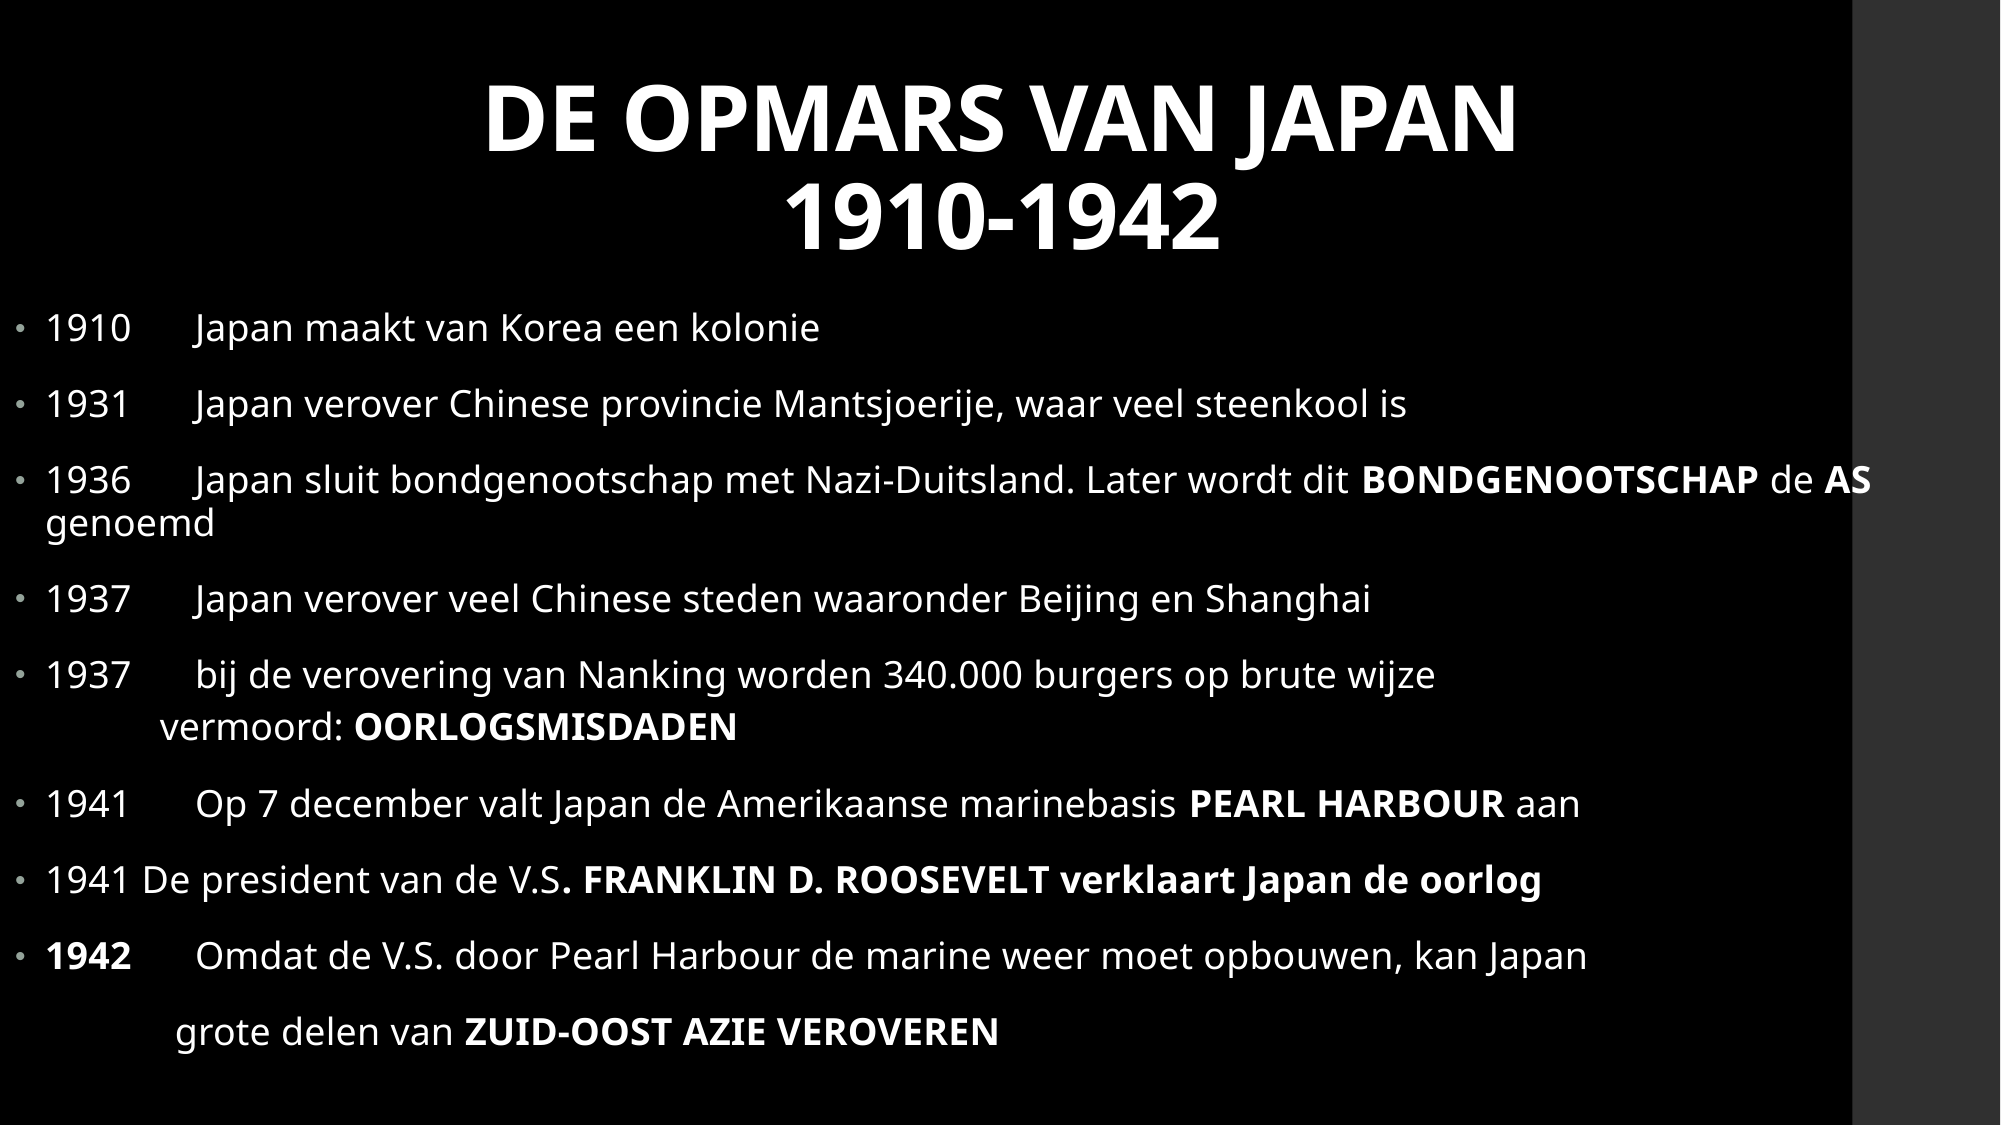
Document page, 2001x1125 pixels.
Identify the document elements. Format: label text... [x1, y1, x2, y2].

list 1910 Japan maakt van Korea een kolonie 1931 Japan verover Chinese provincie Mantsjoerije, waar veel steenkool is 1936 Japan sluit bondgenootschap met Nazi-Duitsland. Later wordt dit BONDGENOOTSCHAP de AS genoemd 1937 Japan verover veel Chinese steden waaronder Beijing en Shanghai 1937 bij de verovering van Nanking worden 340.000 burgers op brute wijze vermoord: OORLOGSMISDADEN 1941 Op 7 december valt Japan de Amerikaanse marinebasis PEARL HARBOUR aan 1941 De president van de V.S. FRANKLIN D. ROOSEVELT verklaart Japan de oorlog 1942 Omdat de V.S. door Pearl Harbour de marine weer moet opbouwen, kan Japan grote delen van ZUID-OOST AZIE VEROVEREN [0, 299, 2000, 1125]
title DE OPMARS VAN JAPAN 1910-1942 [206, 60, 1797, 278]
